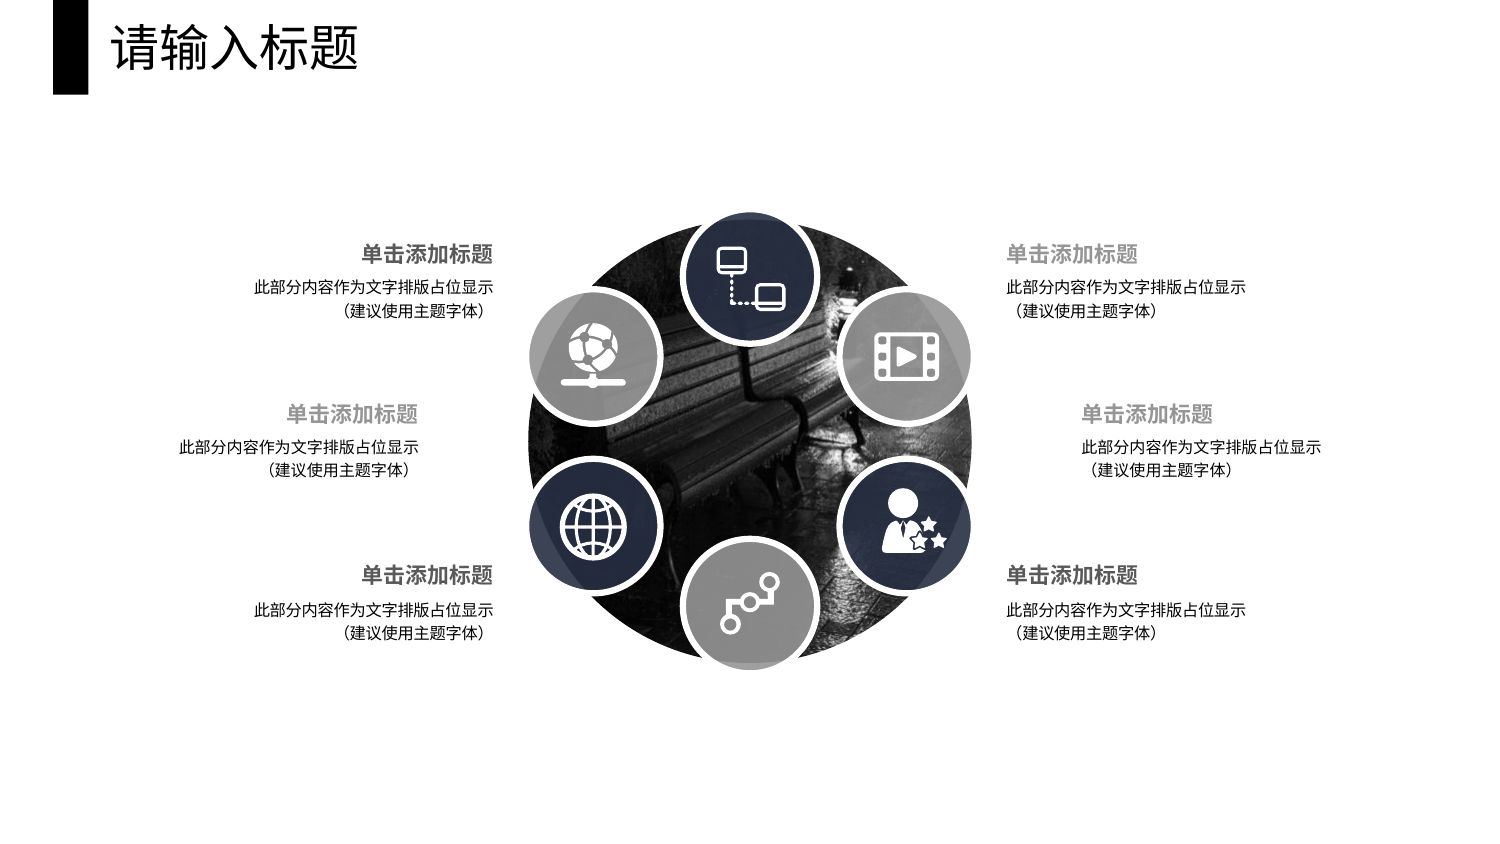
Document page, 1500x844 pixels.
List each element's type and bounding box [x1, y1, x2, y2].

text_box [52, 0, 396, 95]
text_box [525, 651, 975, 674]
text_box [525, 208, 975, 238]
text_box [128, 239, 1372, 643]
